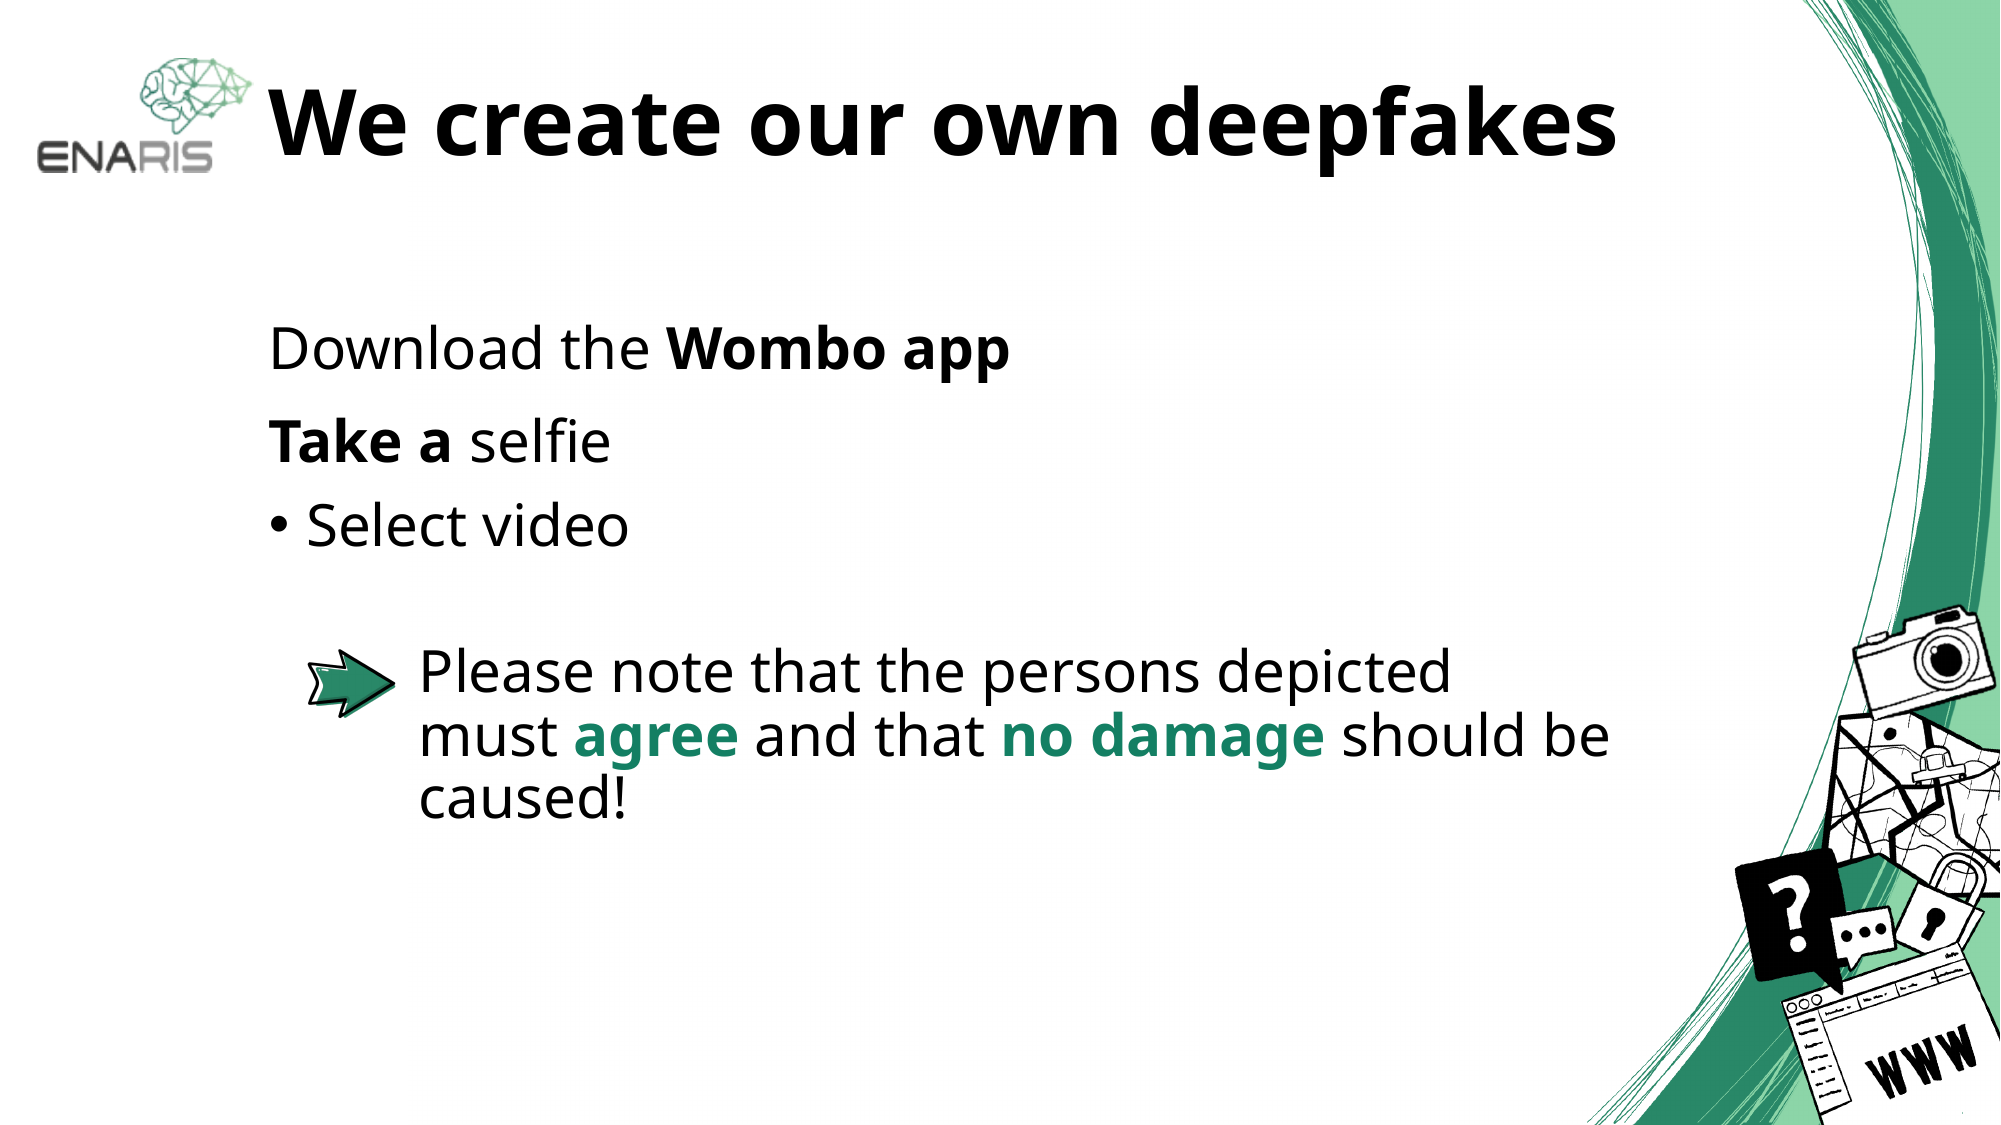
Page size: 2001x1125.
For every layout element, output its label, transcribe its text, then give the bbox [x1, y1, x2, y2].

title We create our own deepfakes [253, 59, 1863, 278]
picture [37, 58, 254, 173]
picture [408, 0, 2000, 1125]
picture [299, 632, 404, 737]
list Download the Wombo app Take a selfie Select video Please note that the persons depicted must agree and that no damage should be caused! [253, 312, 1728, 1014]
